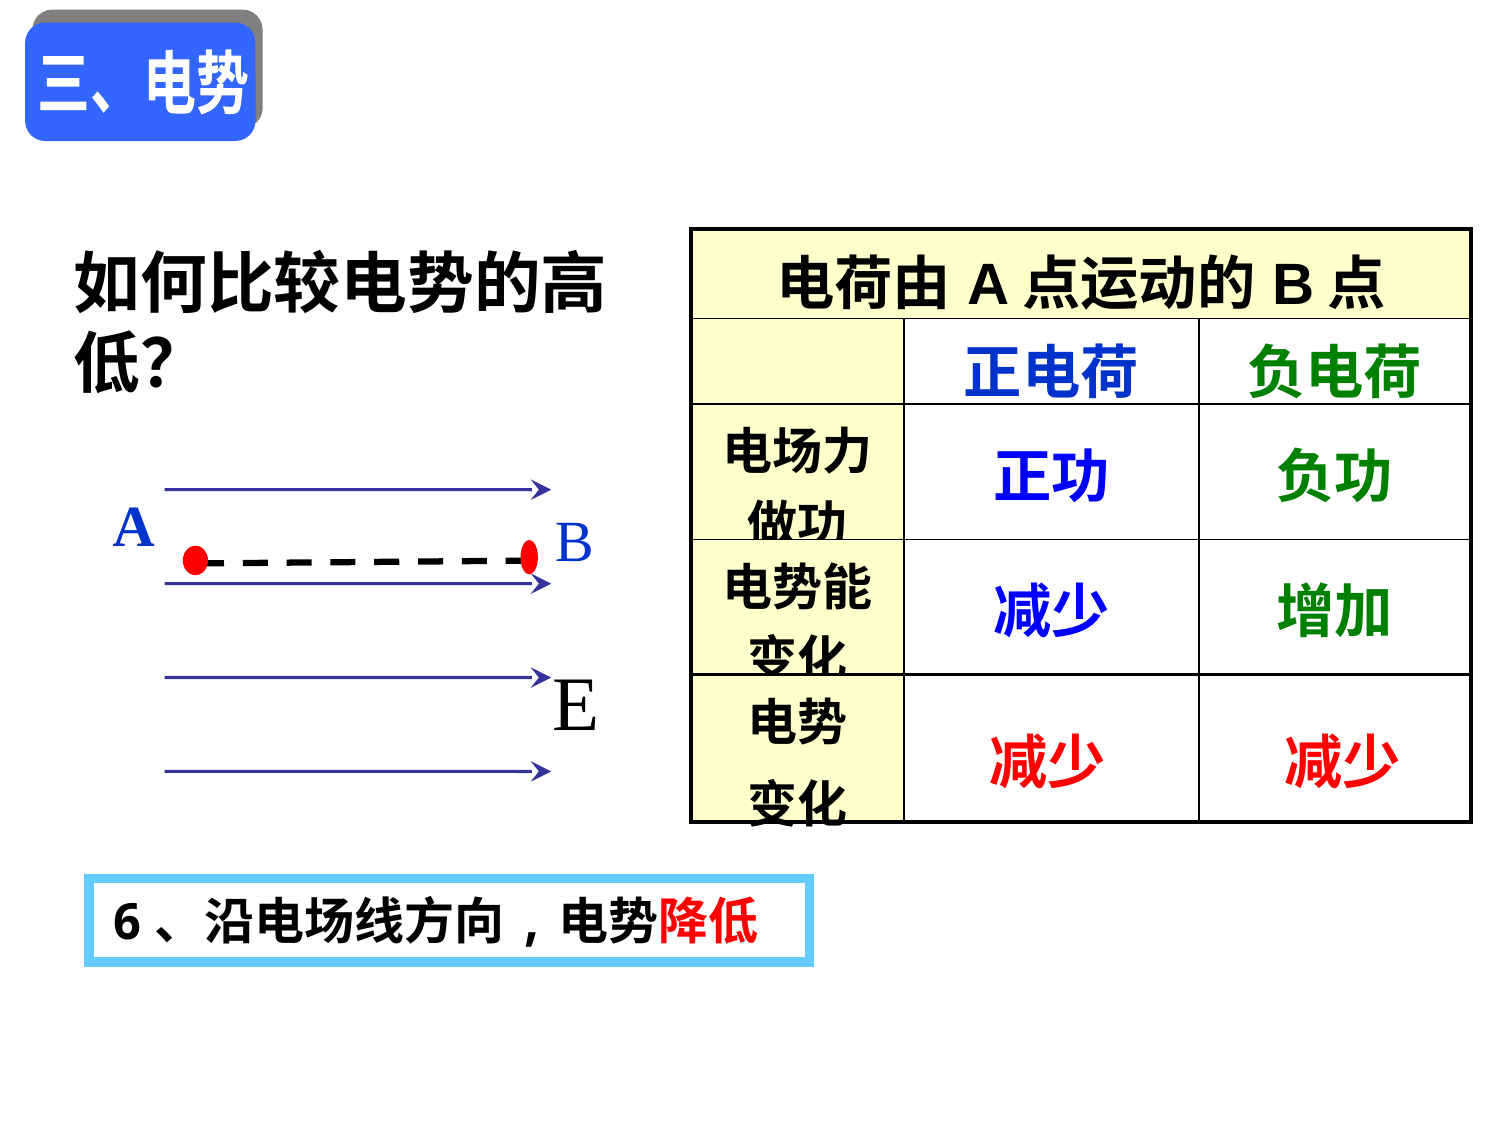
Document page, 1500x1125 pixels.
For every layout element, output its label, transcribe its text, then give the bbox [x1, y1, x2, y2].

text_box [88, 476, 625, 780]
text_box 减少 [974, 717, 1176, 803]
table_cell 负功 [1200, 405, 1469, 539]
table_header 电荷由A点运动的B点 [693, 231, 1469, 318]
table_cell 减少 [905, 540, 1198, 673]
table_cell 负电荷 [1200, 319, 1469, 403]
table_cell 电势 变化 [693, 676, 903, 820]
table_cell 正功 [905, 405, 1198, 539]
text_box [25, 10, 263, 141]
table_cell [693, 319, 903, 403]
table_cell 电势能变化 [693, 540, 903, 673]
text_box 如何比较电势的高低？ [59, 233, 660, 409]
table_cell [1200, 676, 1469, 820]
table_cell 电场力做功 [693, 405, 903, 539]
table_cell 增加 [1200, 540, 1469, 673]
table_cell 正电荷 [905, 319, 1198, 403]
text_box 减少 [1269, 717, 1447, 803]
text_box 6、沿电场线方向,电势降低 [89, 878, 810, 962]
table_cell [905, 676, 1198, 820]
